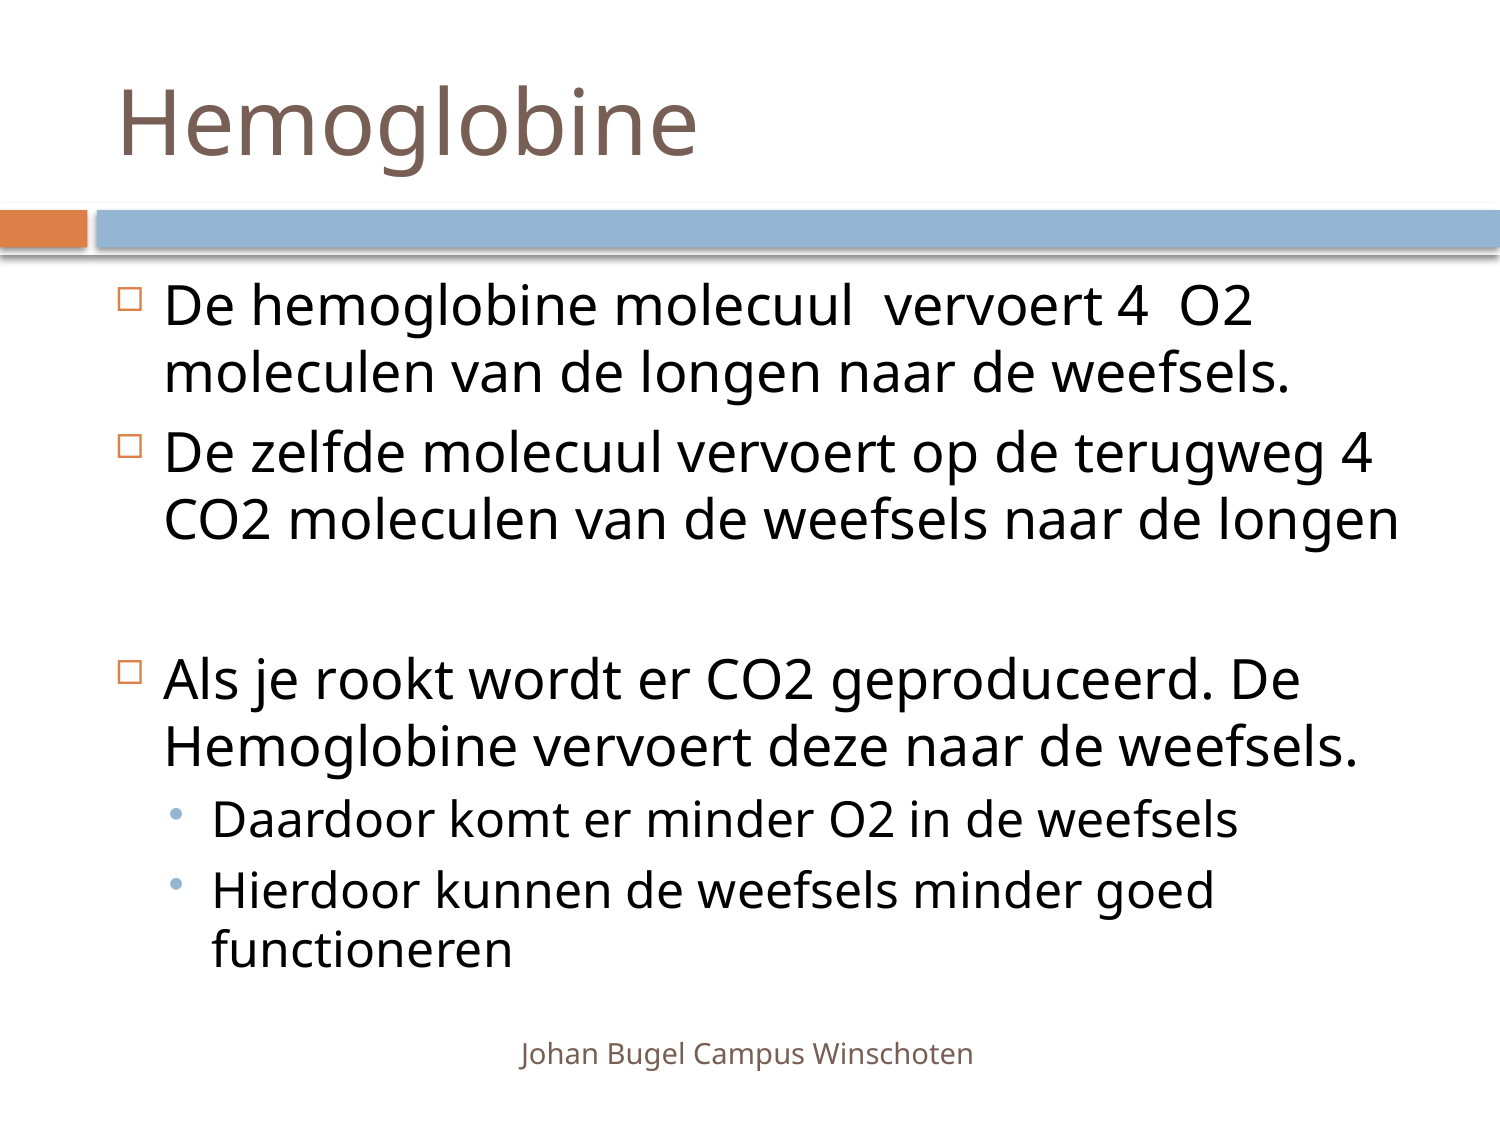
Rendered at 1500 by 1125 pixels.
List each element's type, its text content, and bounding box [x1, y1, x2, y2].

title Hemoglobine [100, 37, 1438, 200]
footer Johan Bugel Campus Winschoten [99, 1024, 990, 1085]
list De hemoglobine molecuul vervoert 4 O2 moleculen van de longen naar de weefsels. De zelfde molecuul vervoert op de terugweg 4 CO2 moleculen van de weefsels naar de longen Als je rookt wordt er CO2 geproduceerd. De Hemoglobine vervoert deze naar de weefsels. Daardoor komt er minder O2 in de weefsels Hierdoor kunnen de weefsels minder goed functioneren [100, 262, 1438, 1000]
